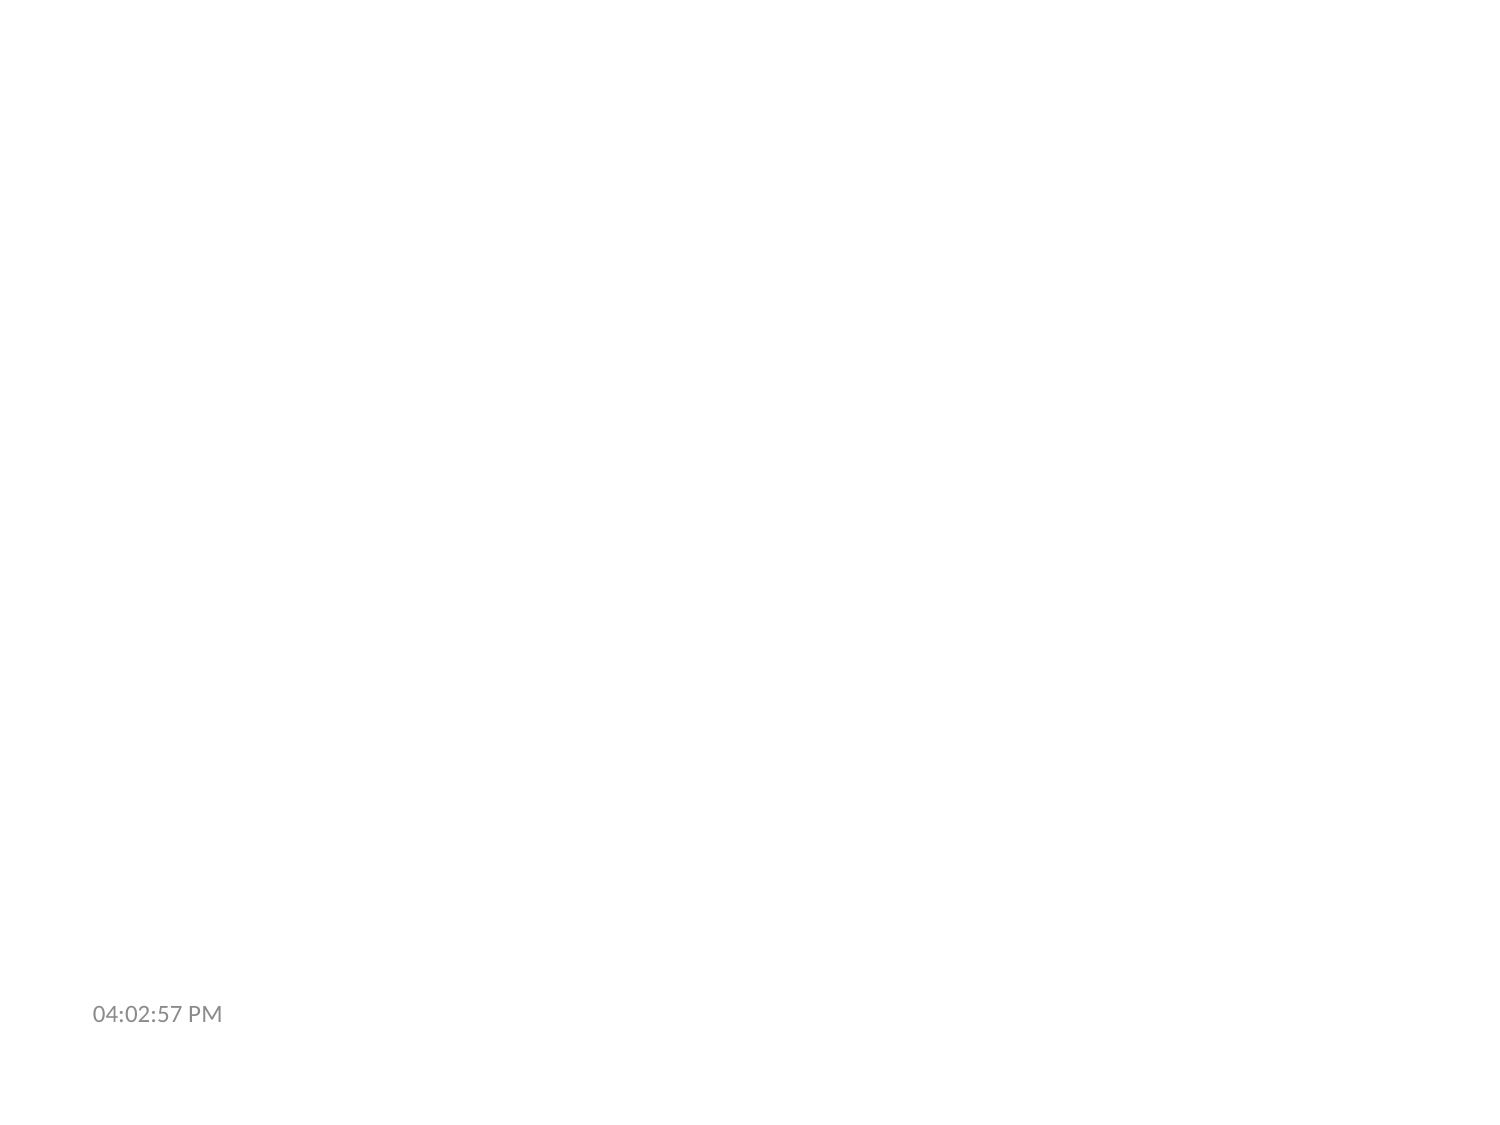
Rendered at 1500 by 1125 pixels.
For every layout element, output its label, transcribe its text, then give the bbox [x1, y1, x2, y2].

text_box 3:35:09 PM [77, 982, 428, 1043]
